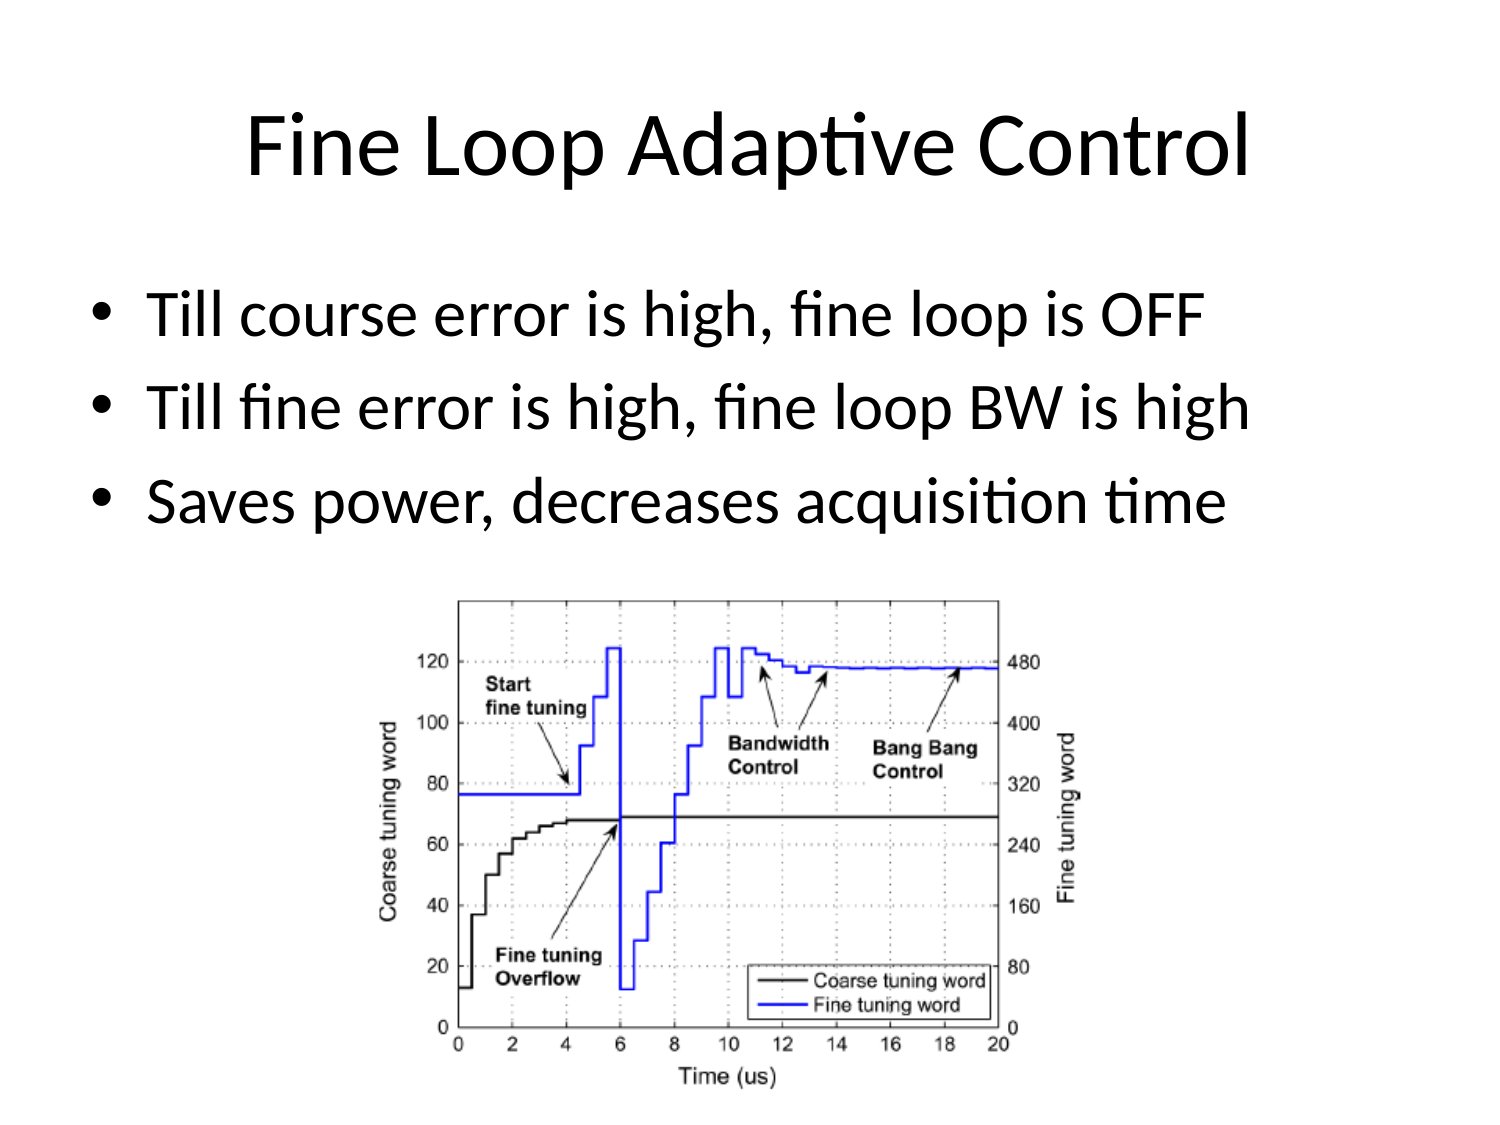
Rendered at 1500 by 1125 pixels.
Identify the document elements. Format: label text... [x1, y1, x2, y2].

picture [349, 574, 1090, 1108]
list Till course error is high, fine loop is OFF Till fine error is high, fine loop BW is high Saves power, decreases acquisition time [75, 262, 1425, 1005]
title Fine Loop Adaptive Control [75, 45, 1425, 233]
